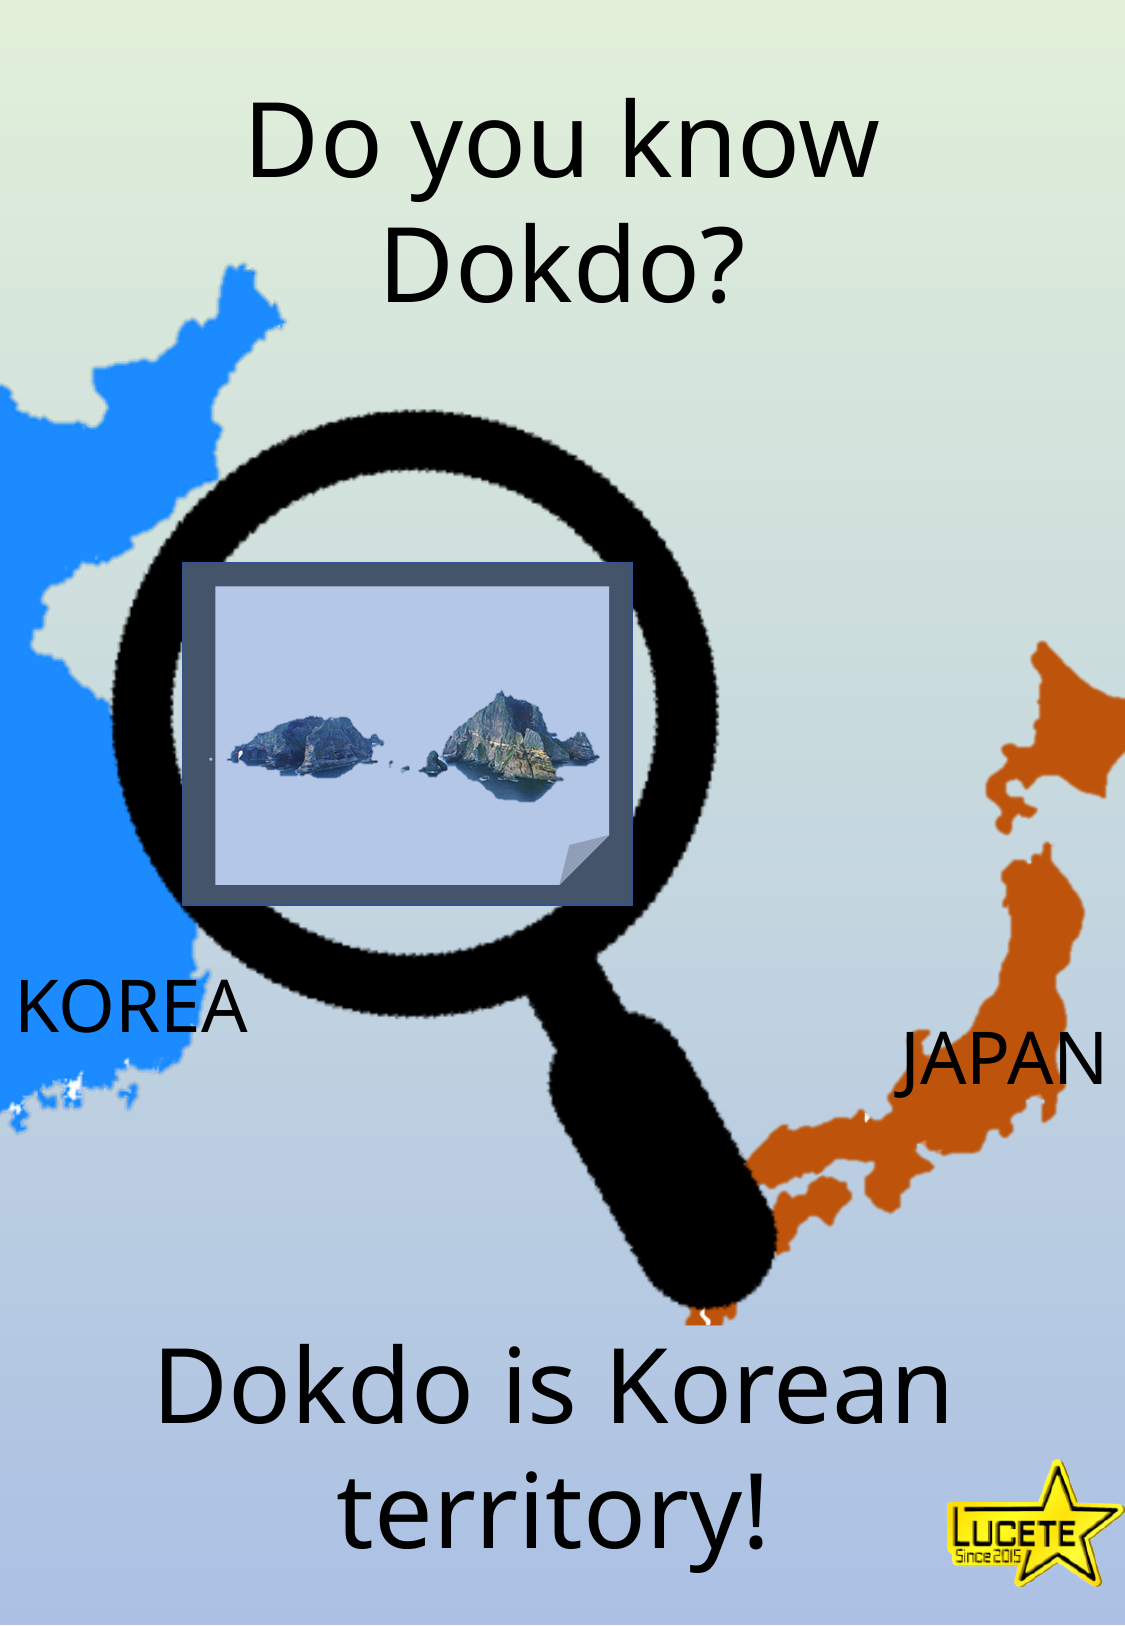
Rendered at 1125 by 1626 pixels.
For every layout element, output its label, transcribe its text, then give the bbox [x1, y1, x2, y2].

picture [0, 228, 1125, 1373]
picture [921, 1449, 1125, 1600]
text_box Do you know Dokdo? [134, 66, 991, 331]
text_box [134, 540, 713, 906]
text_box Dokdo is Korean territory! [125, 1314, 983, 1577]
